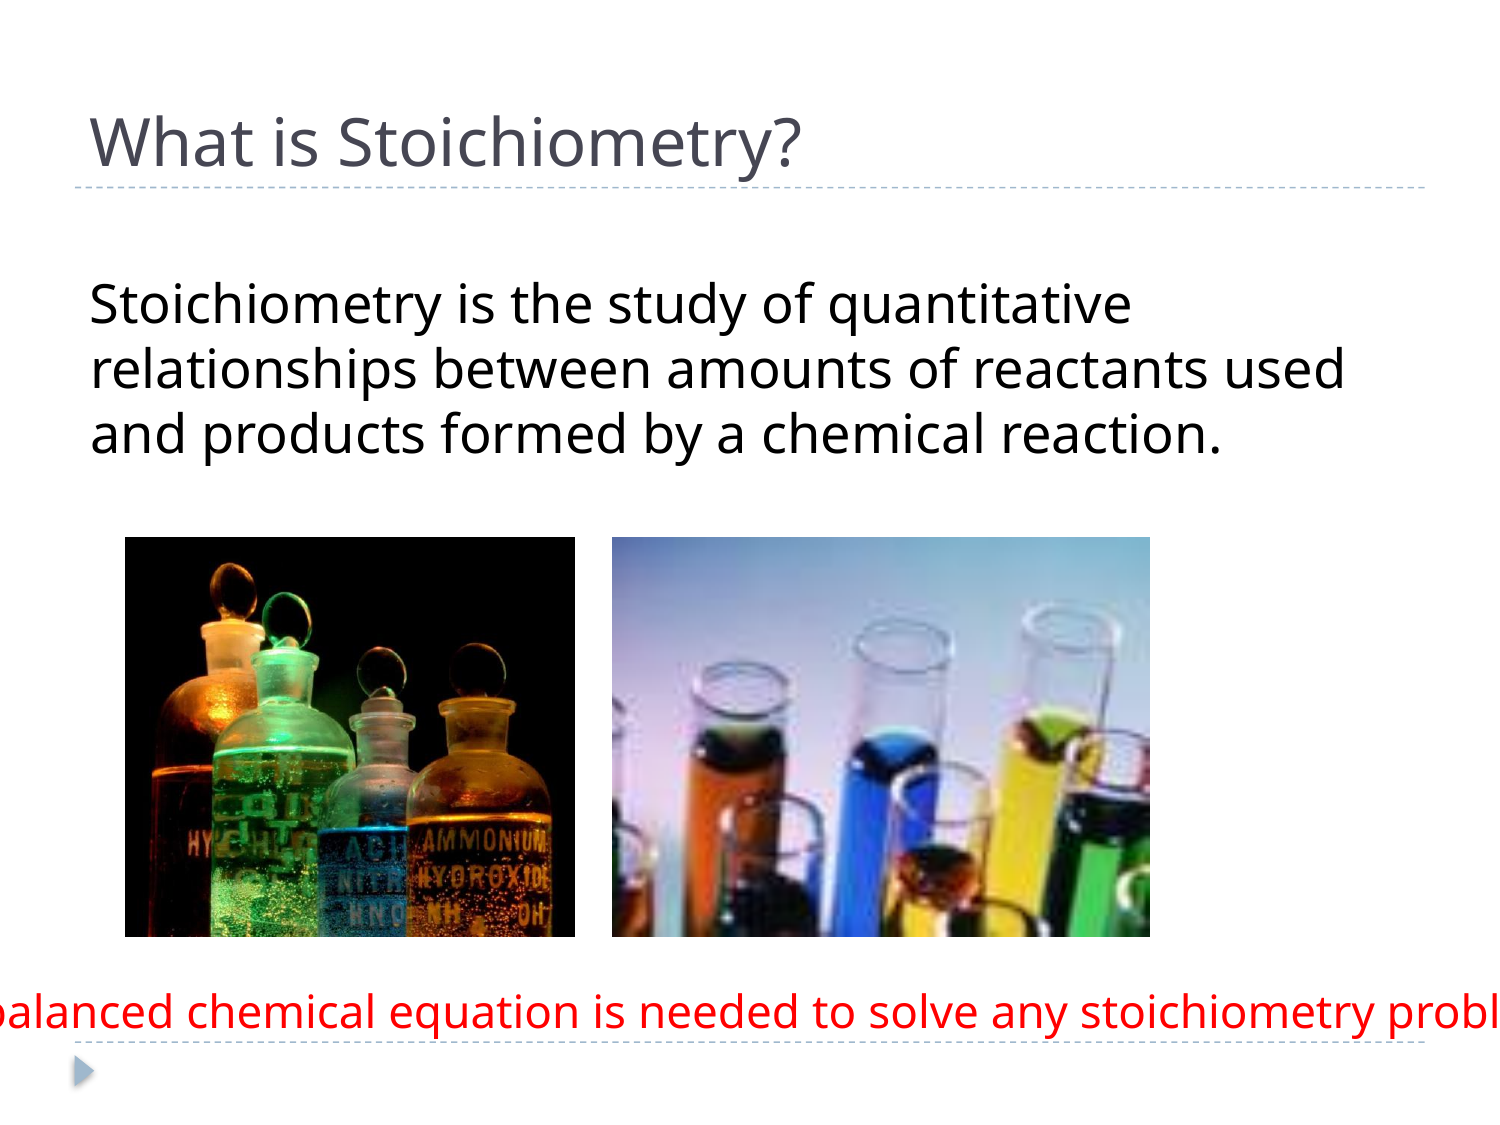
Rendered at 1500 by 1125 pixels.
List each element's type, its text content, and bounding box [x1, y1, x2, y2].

list Stoichiometry is the study of quantitative relationships between amounts of reactants used and products formed by a chemical reaction. [75, 262, 1425, 600]
text_box A balanced chemical equation is needed to solve any stoichiometry problem [0, 975, 1500, 1045]
picture [612, 537, 1150, 937]
title What is Stoichiometry? [75, 24, 1425, 188]
picture [124, 537, 576, 937]
